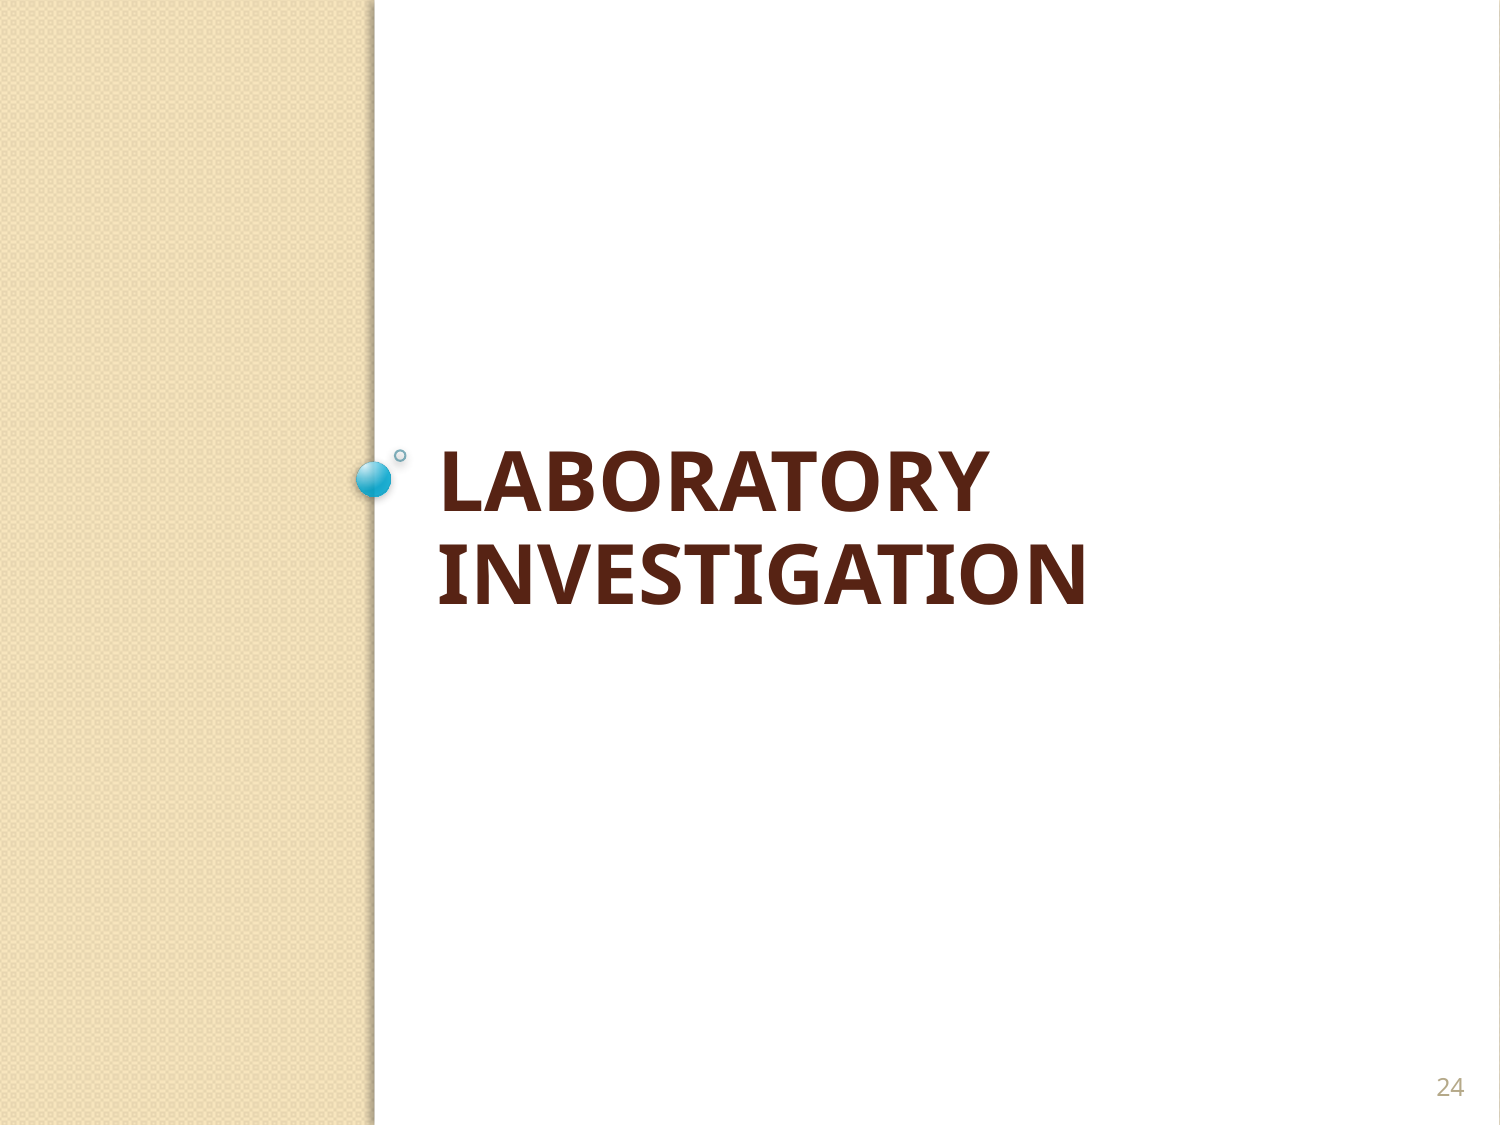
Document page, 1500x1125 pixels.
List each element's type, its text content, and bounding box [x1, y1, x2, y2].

slide_number 24 [1413, 1034, 1488, 1113]
title Laboratory investigation [422, 426, 1473, 802]
